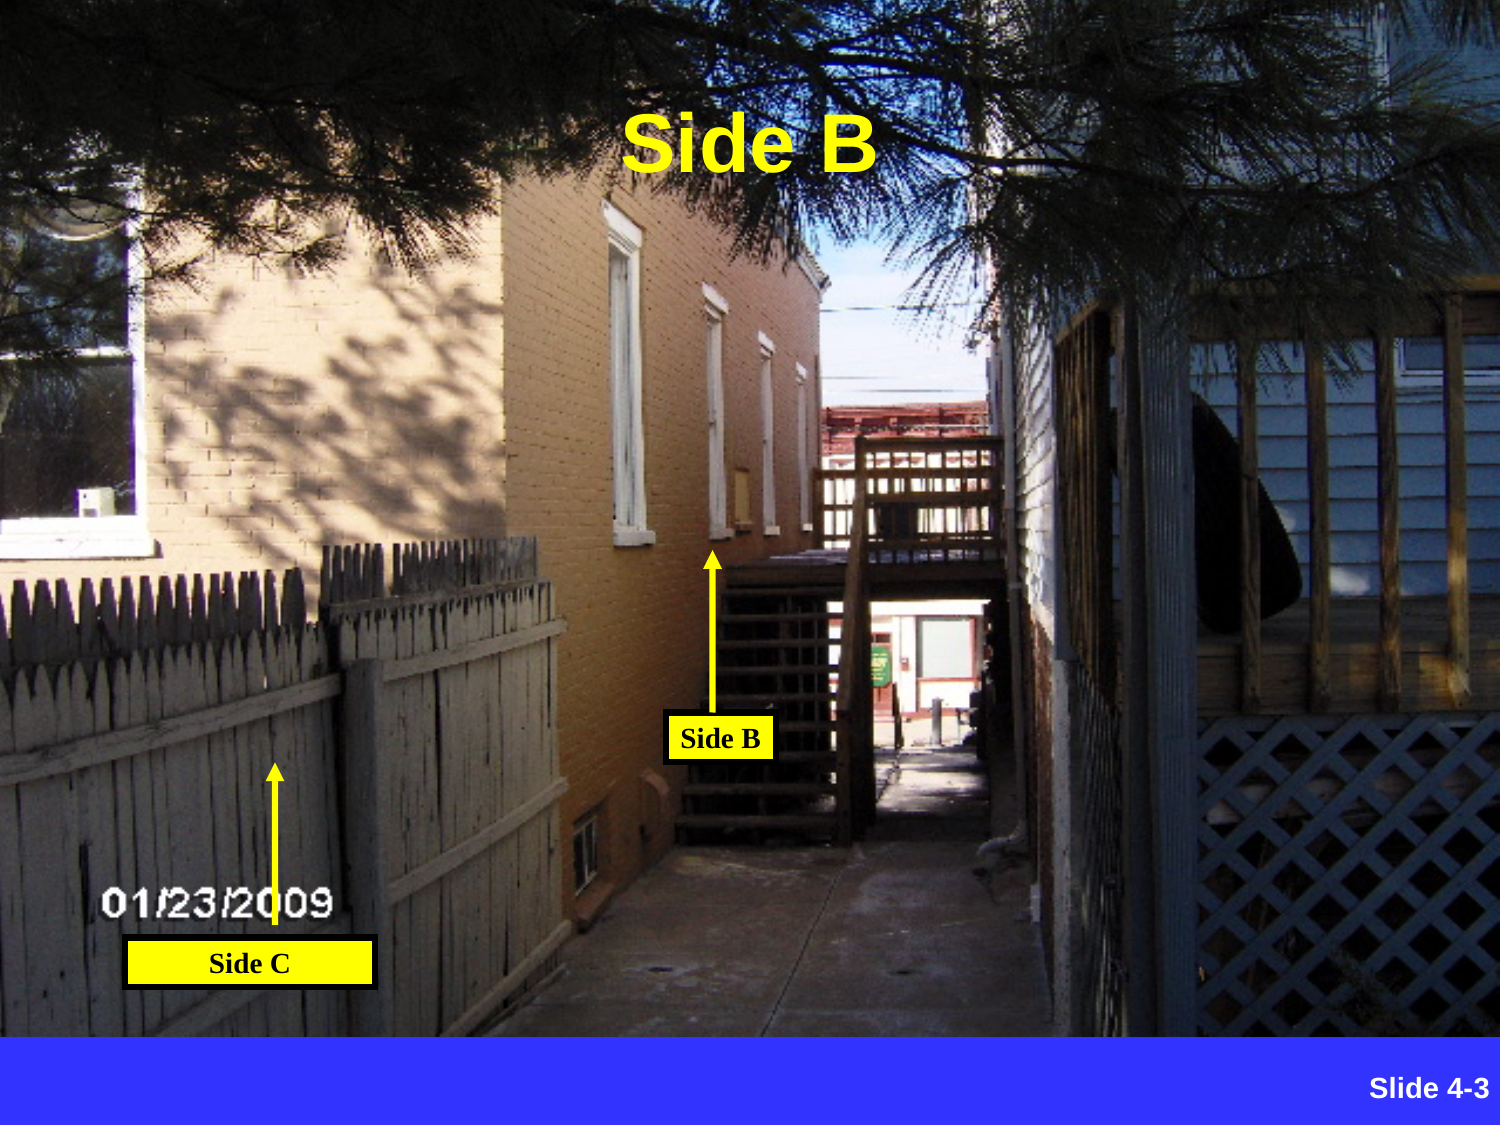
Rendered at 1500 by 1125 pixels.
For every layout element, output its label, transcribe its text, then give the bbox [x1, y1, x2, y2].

picture [0, 0, 1500, 1037]
slide_number Slide 4-91 [1154, 1061, 1500, 1125]
